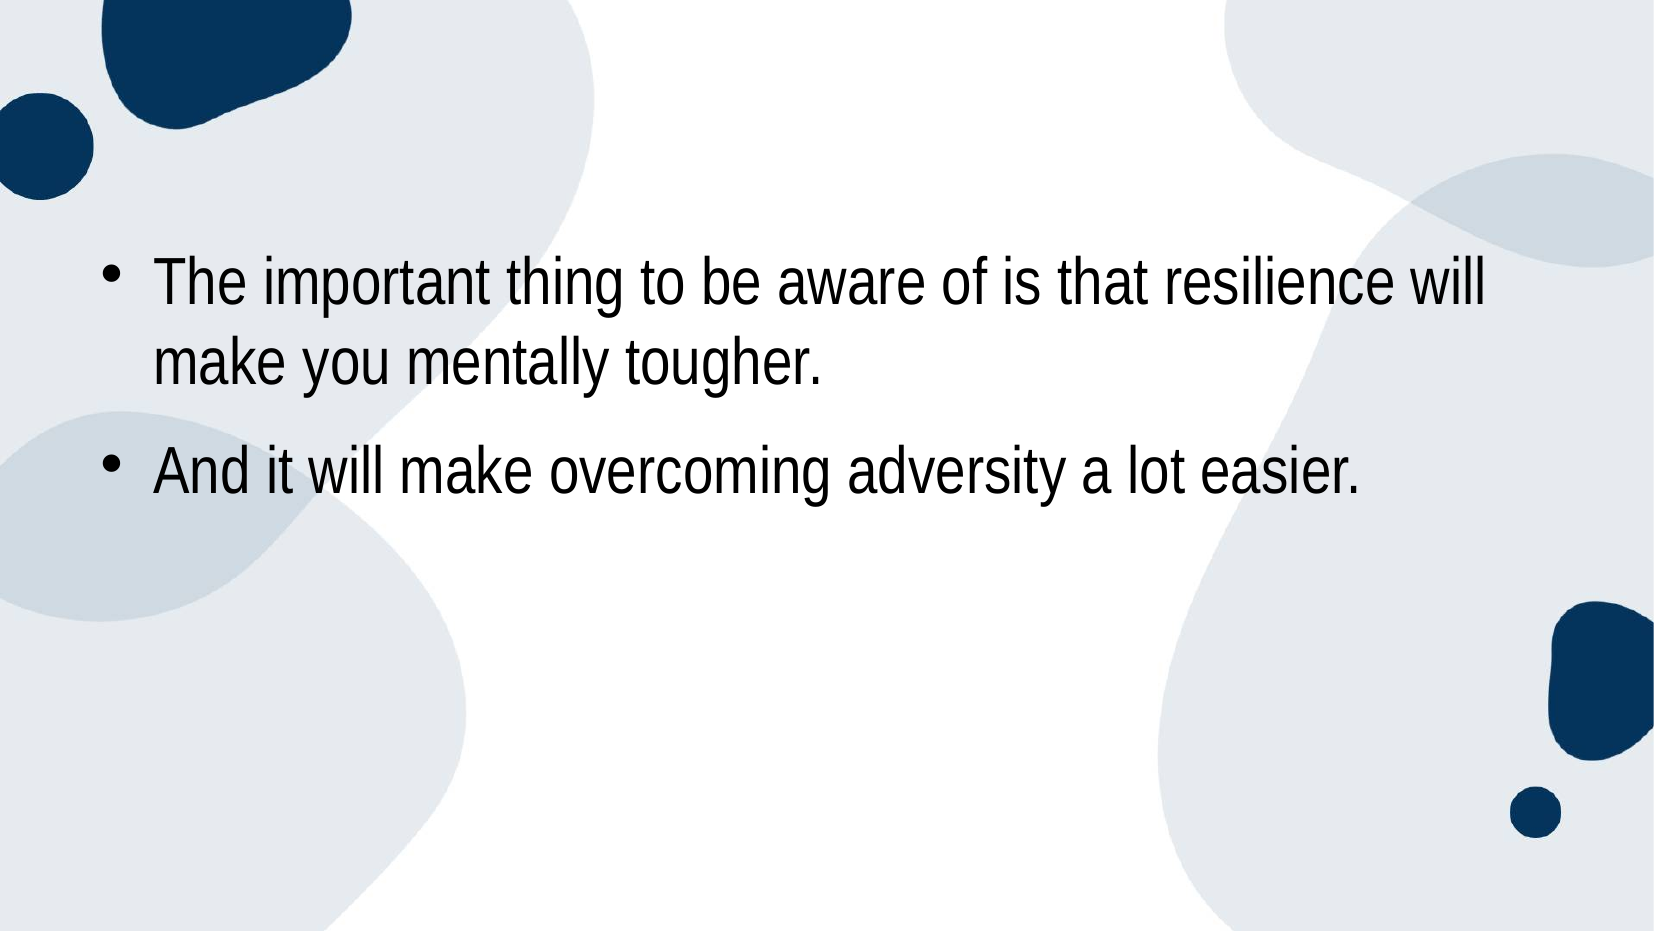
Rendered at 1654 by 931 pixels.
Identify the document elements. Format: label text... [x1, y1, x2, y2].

picture [0, 0, 1654, 931]
list The important thing to be aware of is that resilience will make you mentally tougher. And it will make overcoming adversity a lot easier. [82, 237, 1571, 693]
